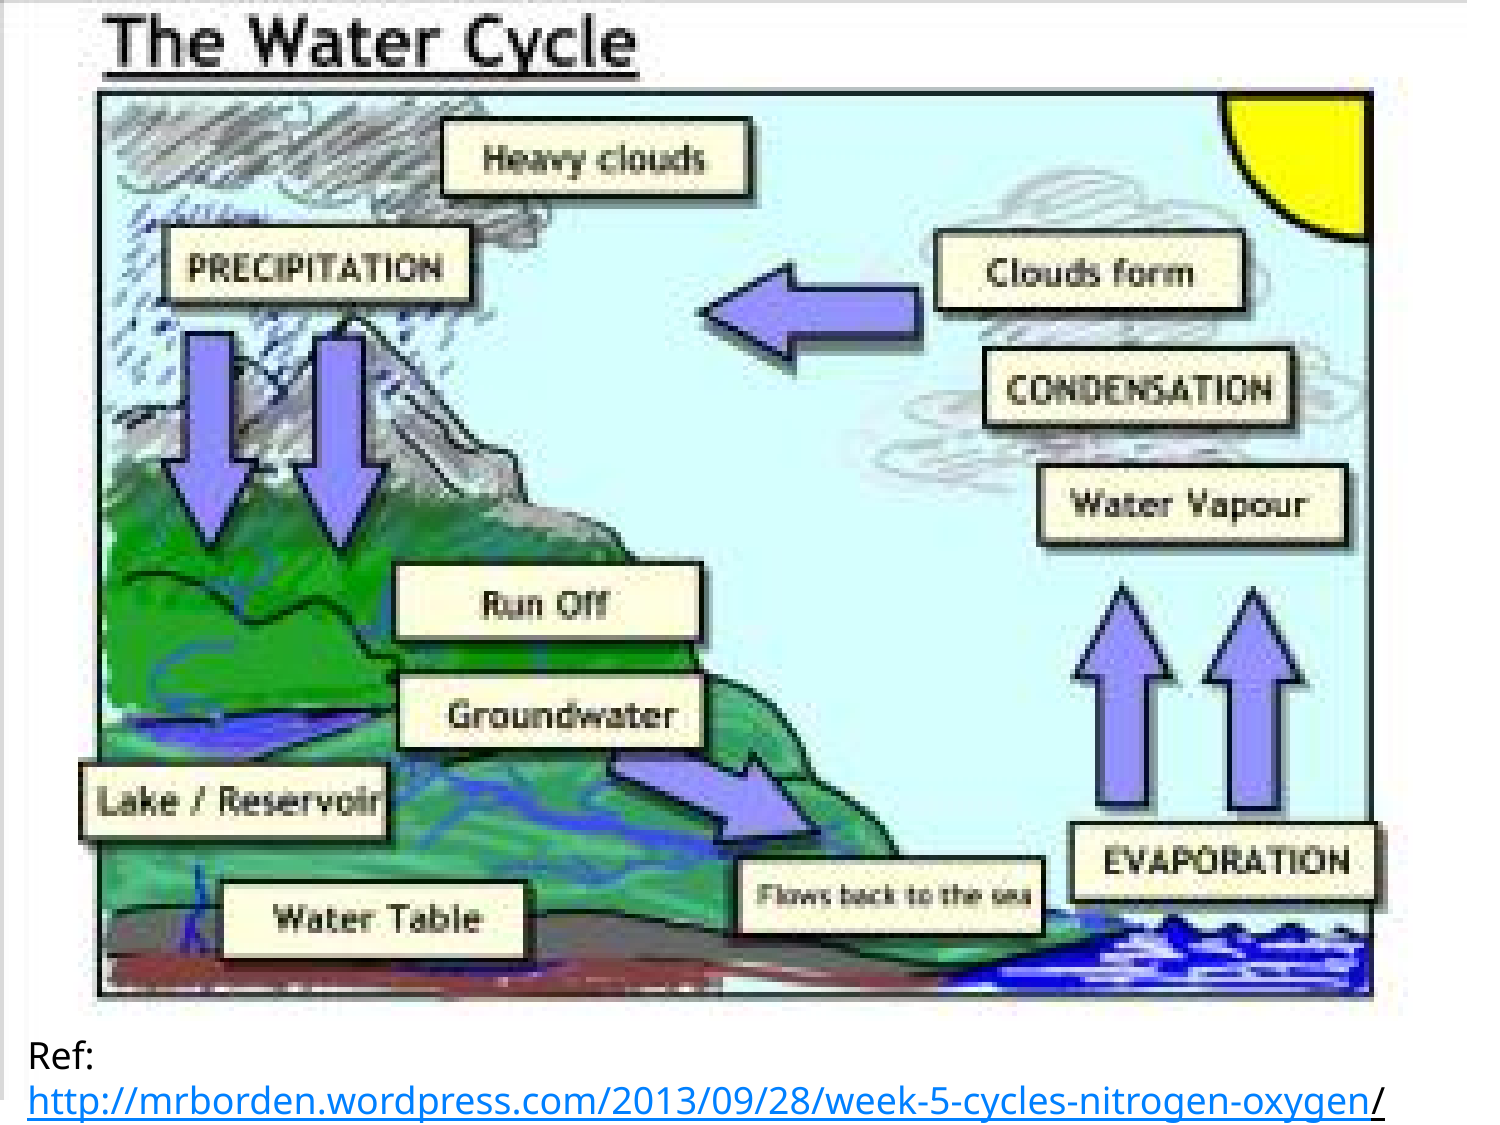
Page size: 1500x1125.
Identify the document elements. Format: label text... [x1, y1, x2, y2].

text_box Ref: http://mrborden.wordpress.com/2013/09/28/week-5-cycles-nitrogen-oxygen/ [12, 1110, 1425, 1125]
picture [0, 0, 1467, 1101]
